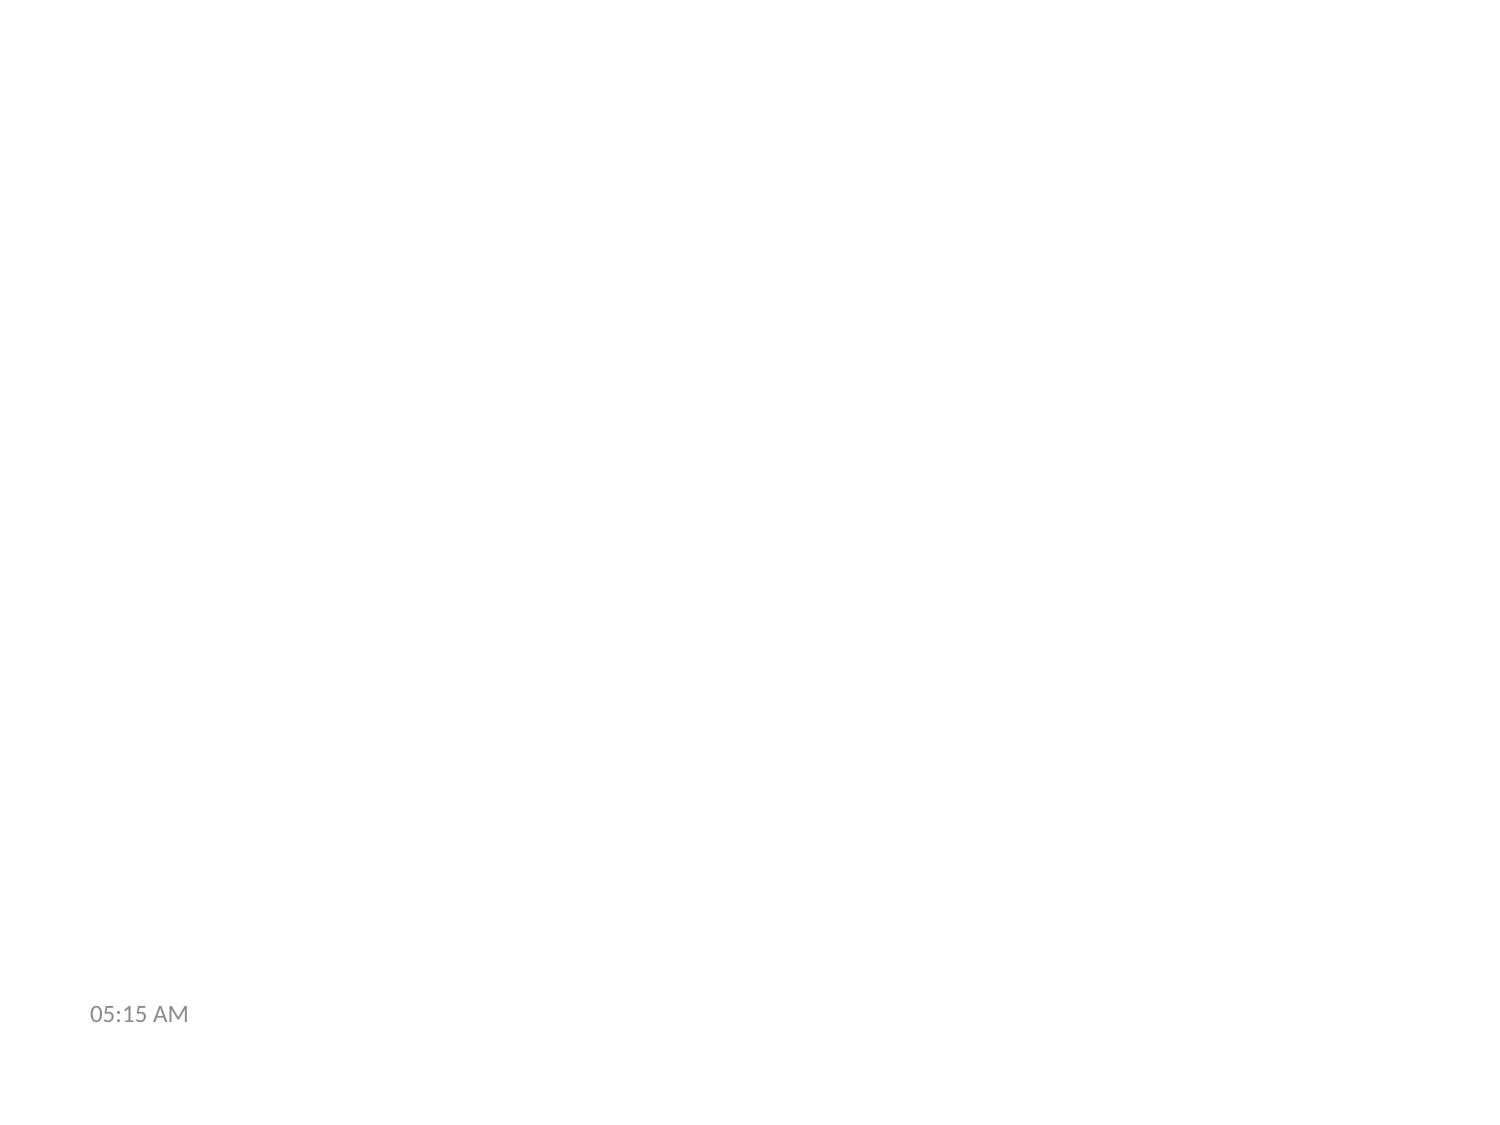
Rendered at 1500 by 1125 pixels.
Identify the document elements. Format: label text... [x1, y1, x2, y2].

text_box 3:35 PM [75, 982, 425, 1043]
